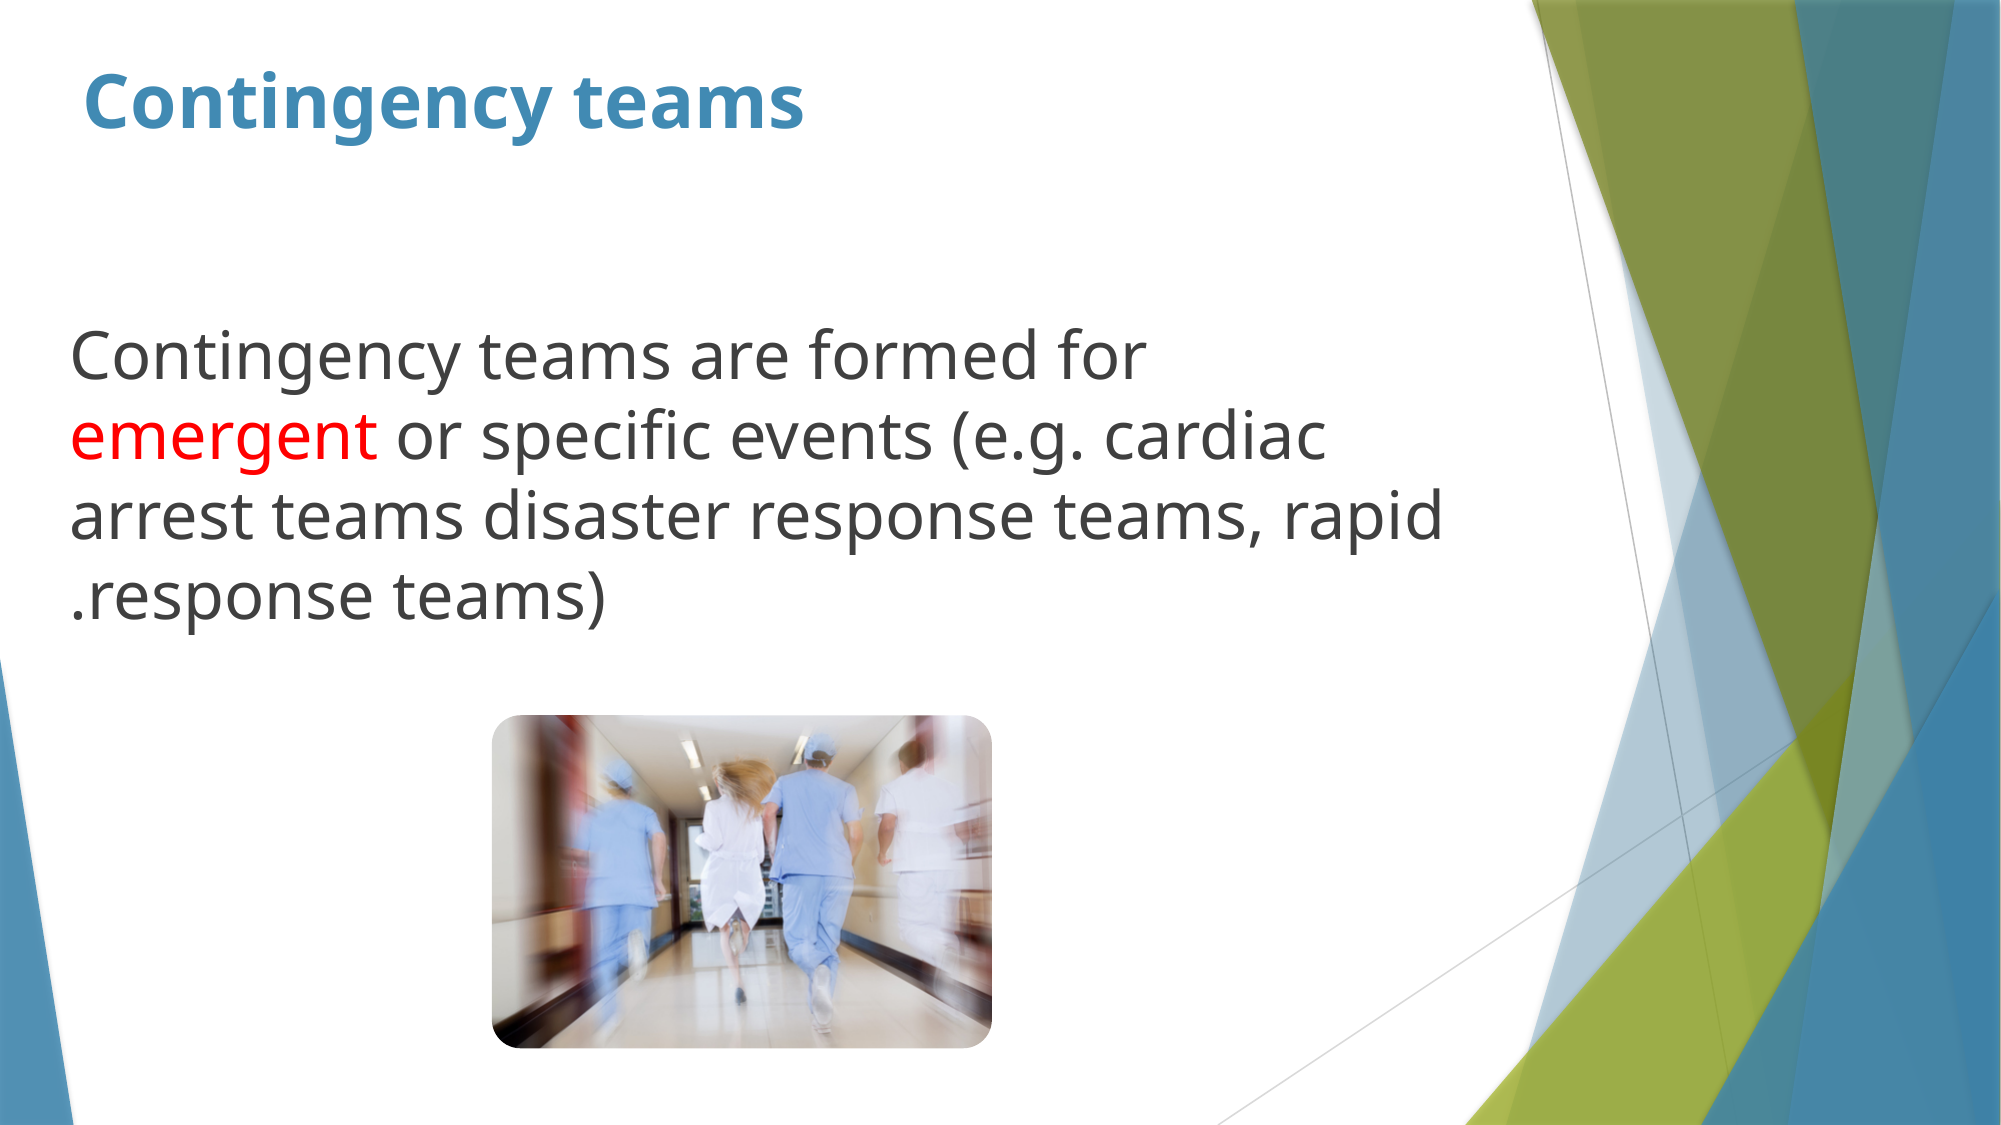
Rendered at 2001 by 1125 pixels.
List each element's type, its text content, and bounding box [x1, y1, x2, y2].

title Contingency teams [67, 45, 1479, 263]
picture [491, 714, 993, 1049]
list Contingency teams are formed for emergent or specific events (e.g. cardiac arrest teams disaster response teams, rapid response teams). [54, 204, 1465, 842]
